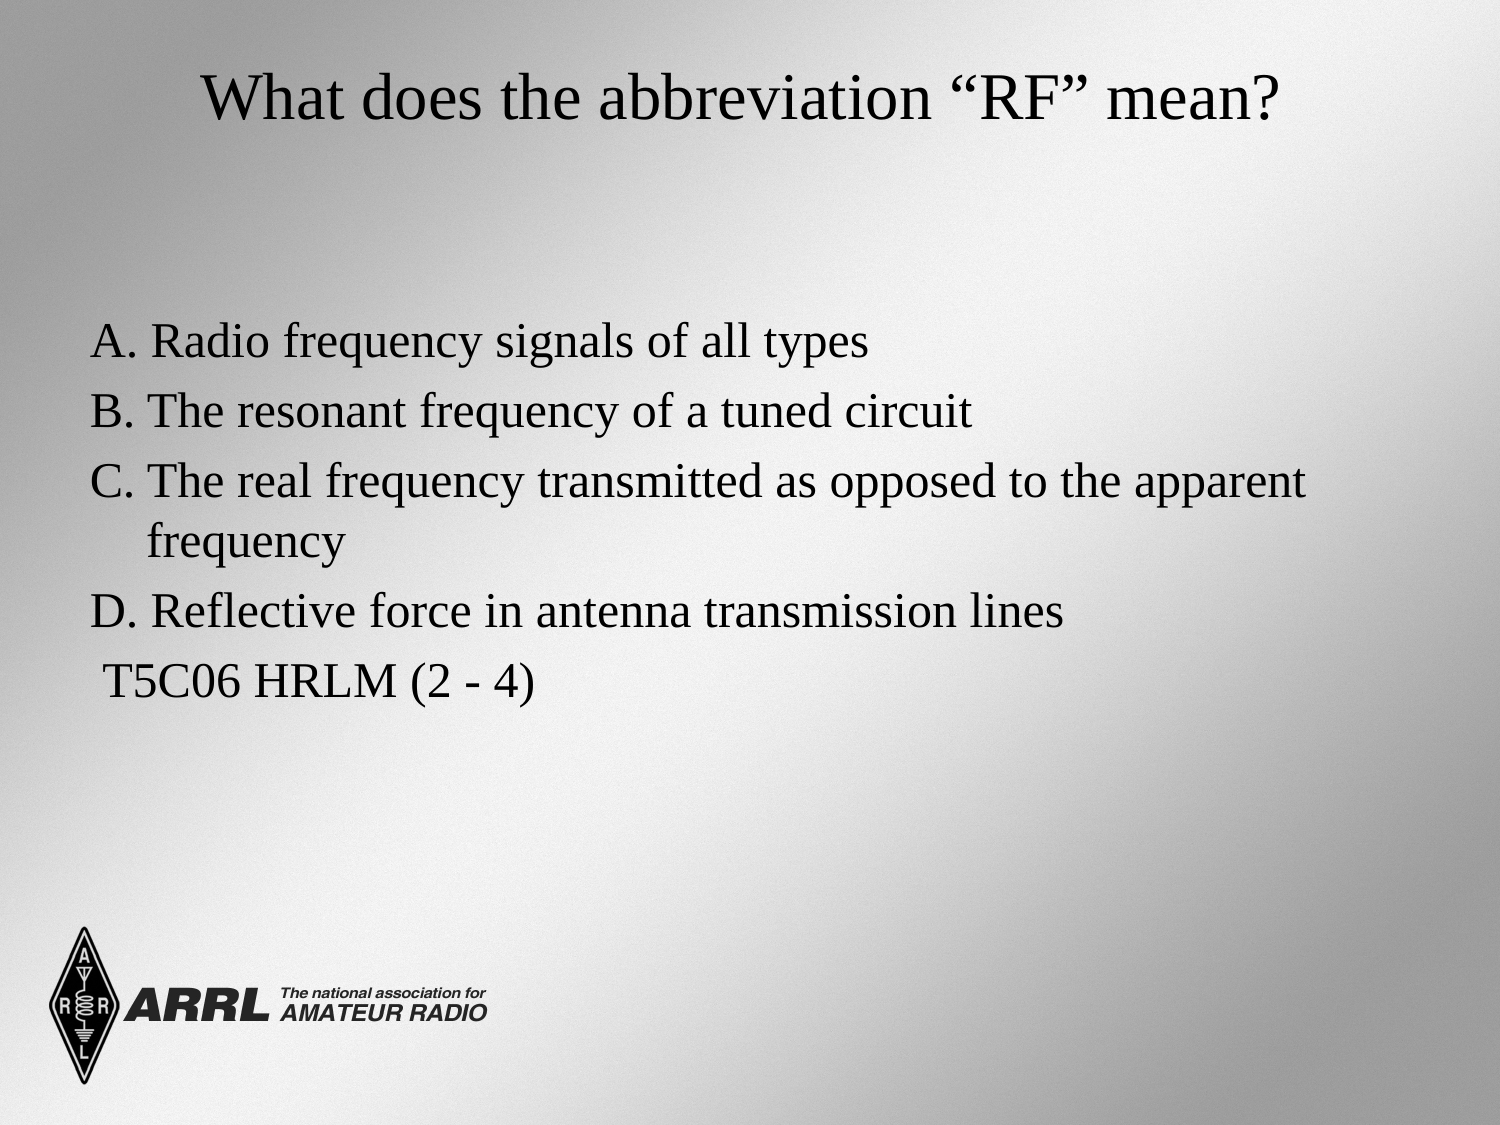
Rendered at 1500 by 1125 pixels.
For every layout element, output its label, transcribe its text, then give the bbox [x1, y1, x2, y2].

picture [0, 0, 1500, 1125]
title What does the abbreviation “RF” mean? [75, 45, 1425, 233]
list A. Radio frequency signals of all types B. The resonant frequency of a tuned circuit C. The real frequency transmitted as opposed to the apparent frequency D. Reflective force in antenna transmission lines T5C06 HRLM (2 - 4) [75, 299, 1425, 1005]
